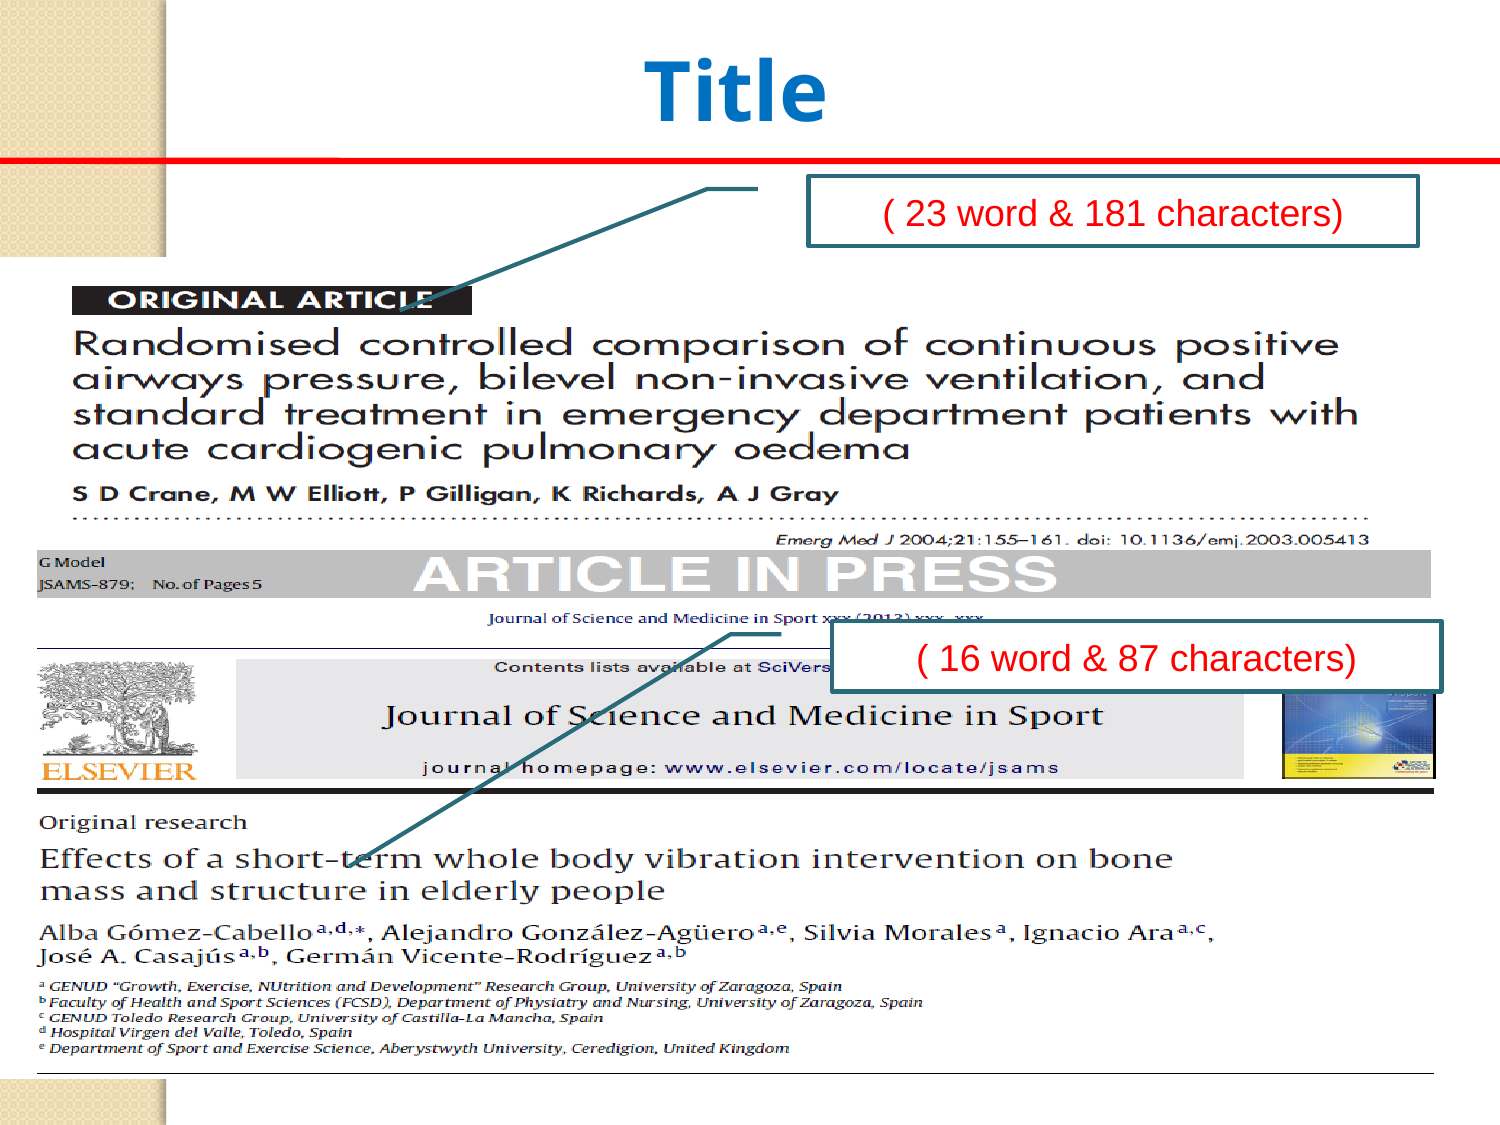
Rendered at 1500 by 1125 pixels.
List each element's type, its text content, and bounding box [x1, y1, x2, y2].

text_box Title [64, 30, 1447, 146]
picture [0, 257, 1500, 1079]
text_box ( 23 word & 181 characters) [536, 186, 758, 254]
text_box ( 23 word & 181 characters) [806, 174, 1420, 248]
